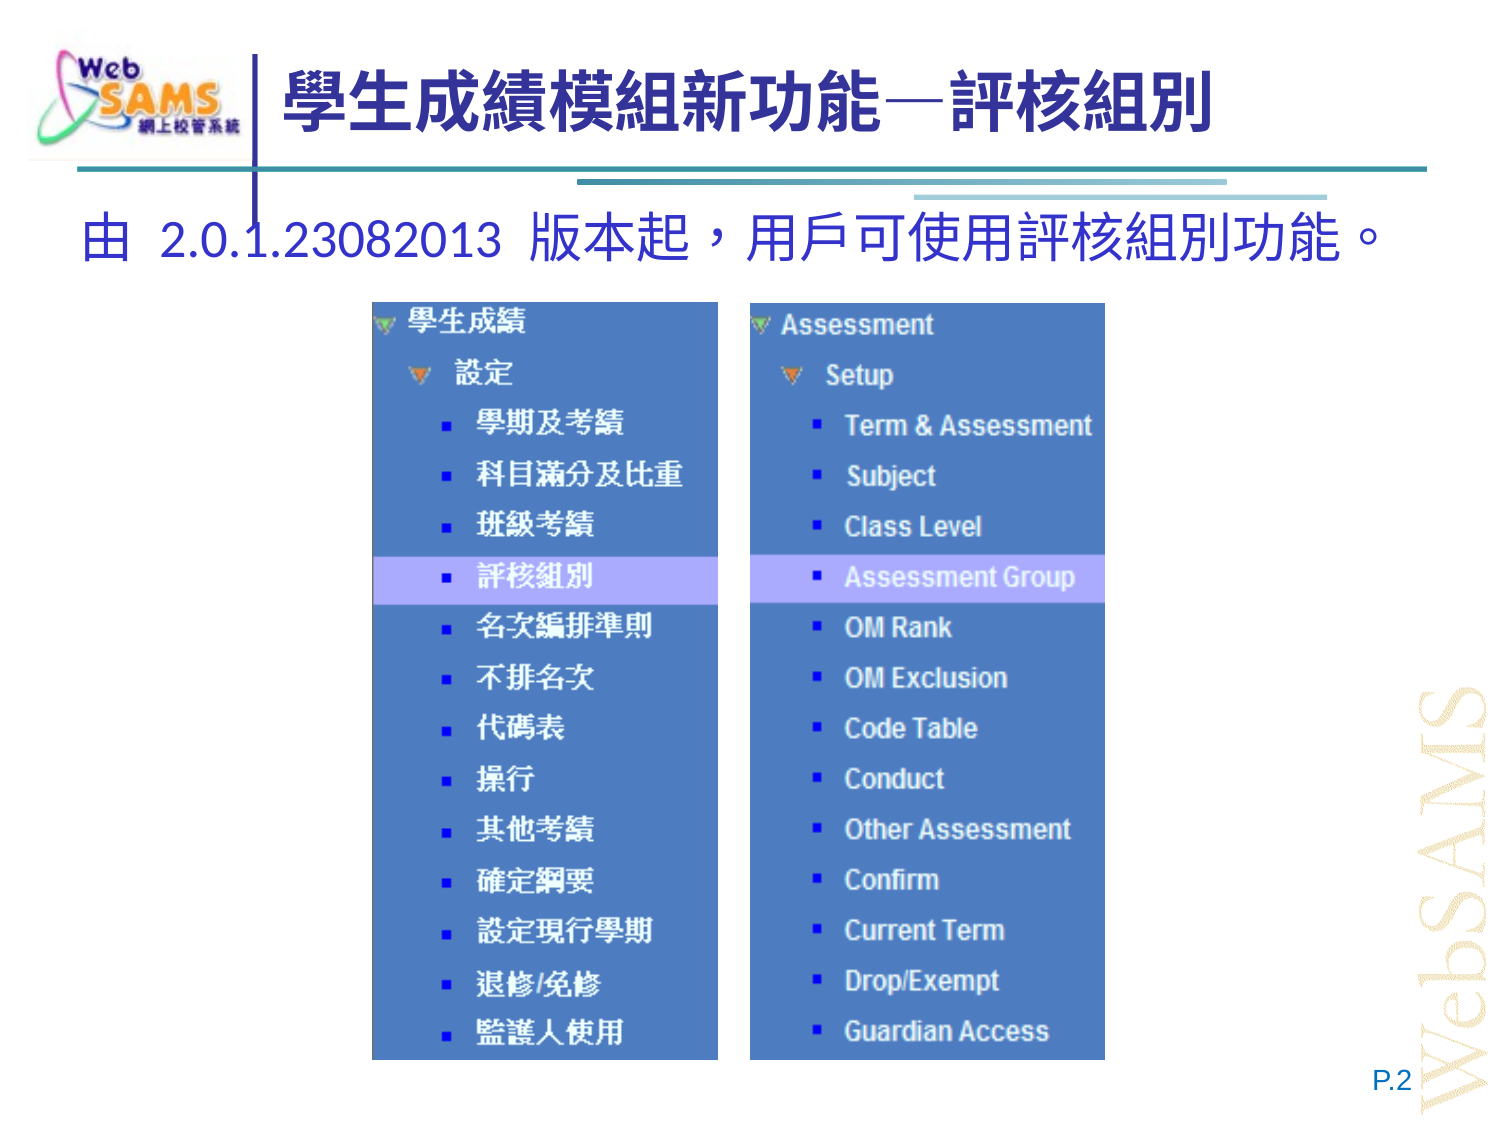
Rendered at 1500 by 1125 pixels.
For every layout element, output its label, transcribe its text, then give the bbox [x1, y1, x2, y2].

picture [1393, 679, 1500, 1117]
picture [749, 303, 1105, 1060]
picture [371, 302, 718, 1060]
slide_number P.2 [1114, 1028, 1428, 1105]
text_box 由 2.0.1.23082013 版本起，用戶可使用評核組別功能。 [64, 196, 1412, 302]
picture [27, 29, 253, 161]
text_box 學生成績模組新功能—評核組別 [266, 52, 1442, 148]
